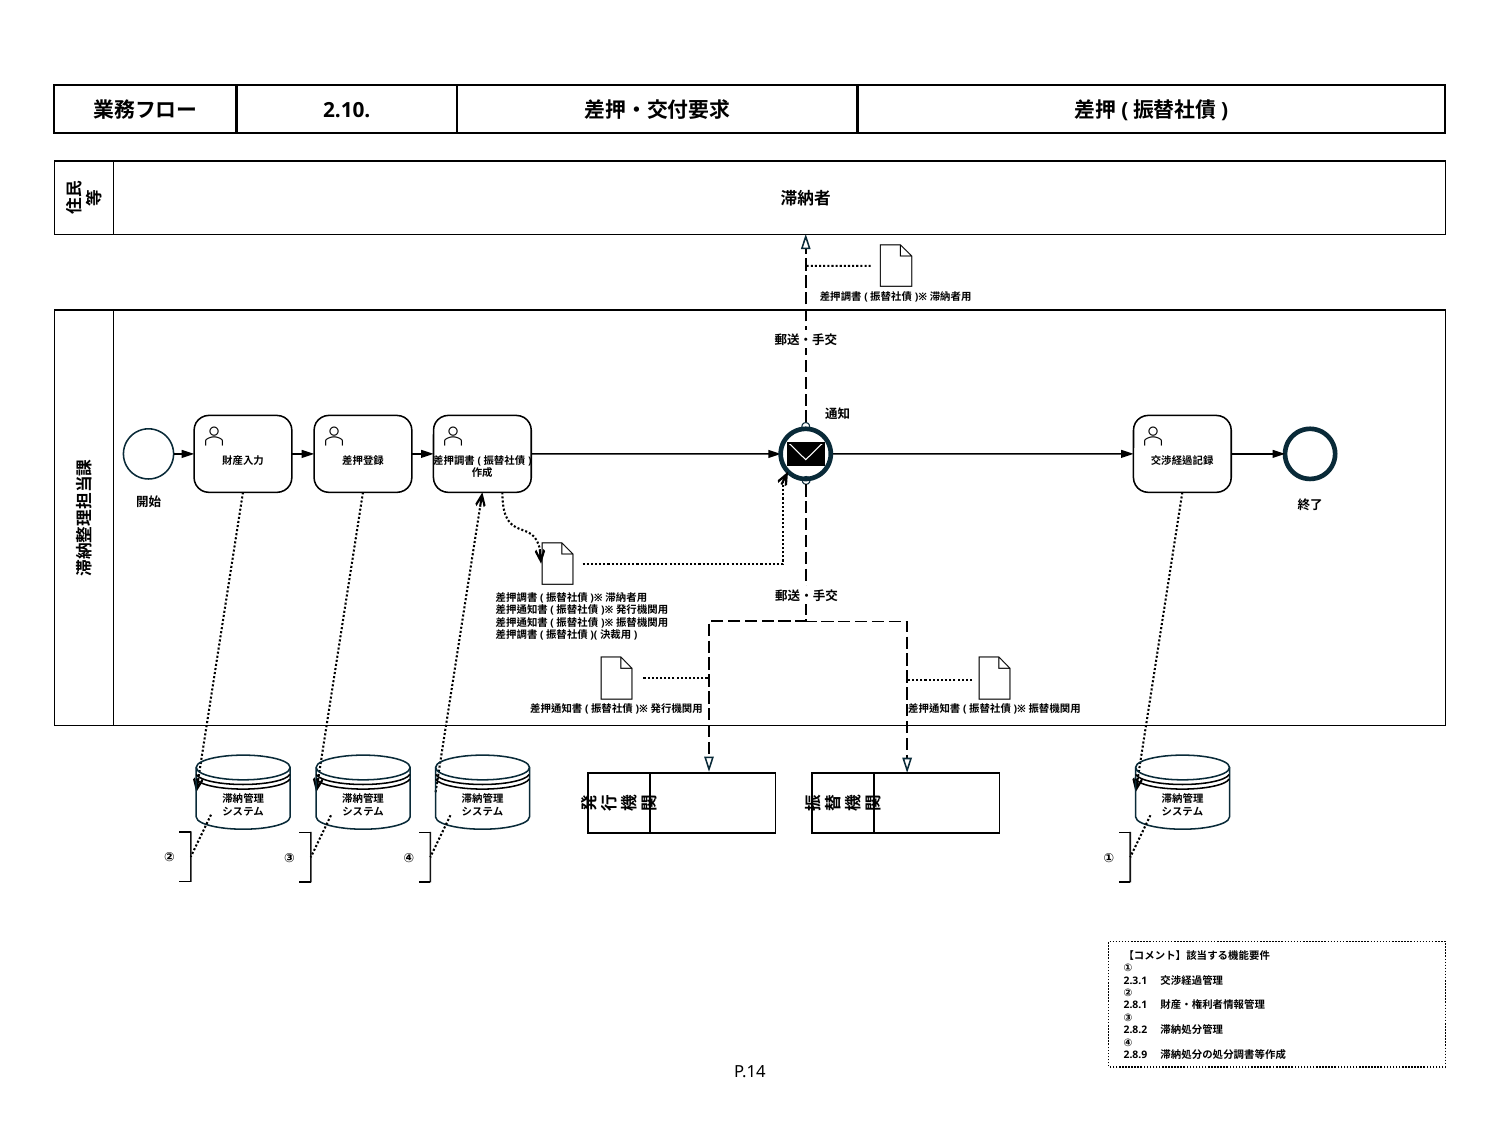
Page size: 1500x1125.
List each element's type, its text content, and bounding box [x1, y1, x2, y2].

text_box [193, 414, 293, 493]
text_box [206, 814, 332, 883]
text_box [582, 471, 789, 565]
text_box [1132, 414, 1232, 493]
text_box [86, 814, 212, 882]
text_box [704, 727, 912, 771]
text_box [905, 652, 1077, 742]
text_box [811, 772, 1001, 834]
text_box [53, 309, 1447, 727]
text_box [587, 772, 777, 834]
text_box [313, 414, 413, 493]
text_box 【コメント】該当する機能要件 ① 2.3.1 交渉経過管理 ② 2.8.1 財産・権利者情報管理 ③ 2.8.2 滞納処分管理 ④ 2.8.9 滞納処分の処分調書等作成 [1107, 940, 1447, 1069]
slide_number P.14 [581, 1042, 919, 1103]
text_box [805, 240, 978, 330]
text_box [434, 754, 531, 830]
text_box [1134, 754, 1231, 830]
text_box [332, 814, 451, 883]
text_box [534, 652, 709, 742]
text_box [195, 754, 291, 830]
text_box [53, 160, 1447, 236]
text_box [432, 414, 532, 493]
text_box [480, 491, 584, 631]
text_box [1026, 814, 1151, 883]
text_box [780, 428, 832, 480]
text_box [53, 84, 1447, 134]
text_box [315, 754, 411, 830]
